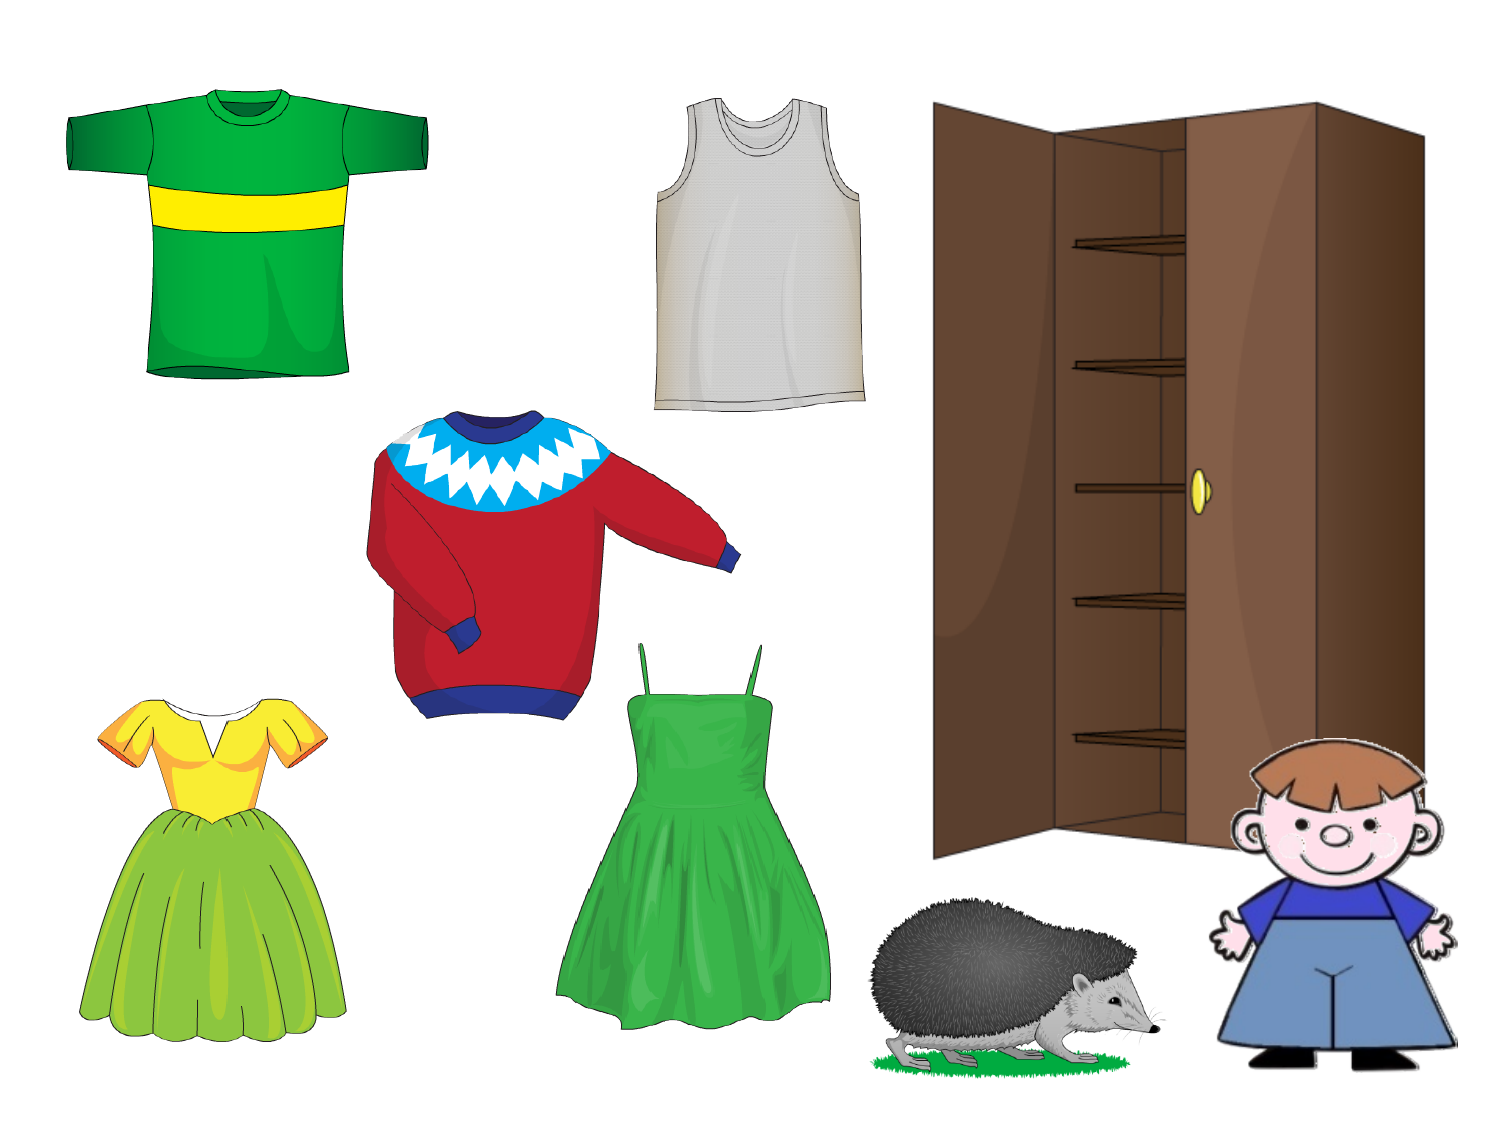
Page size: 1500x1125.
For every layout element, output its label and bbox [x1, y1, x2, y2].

picture [855, 890, 1173, 1083]
picture [34, 70, 1466, 1080]
